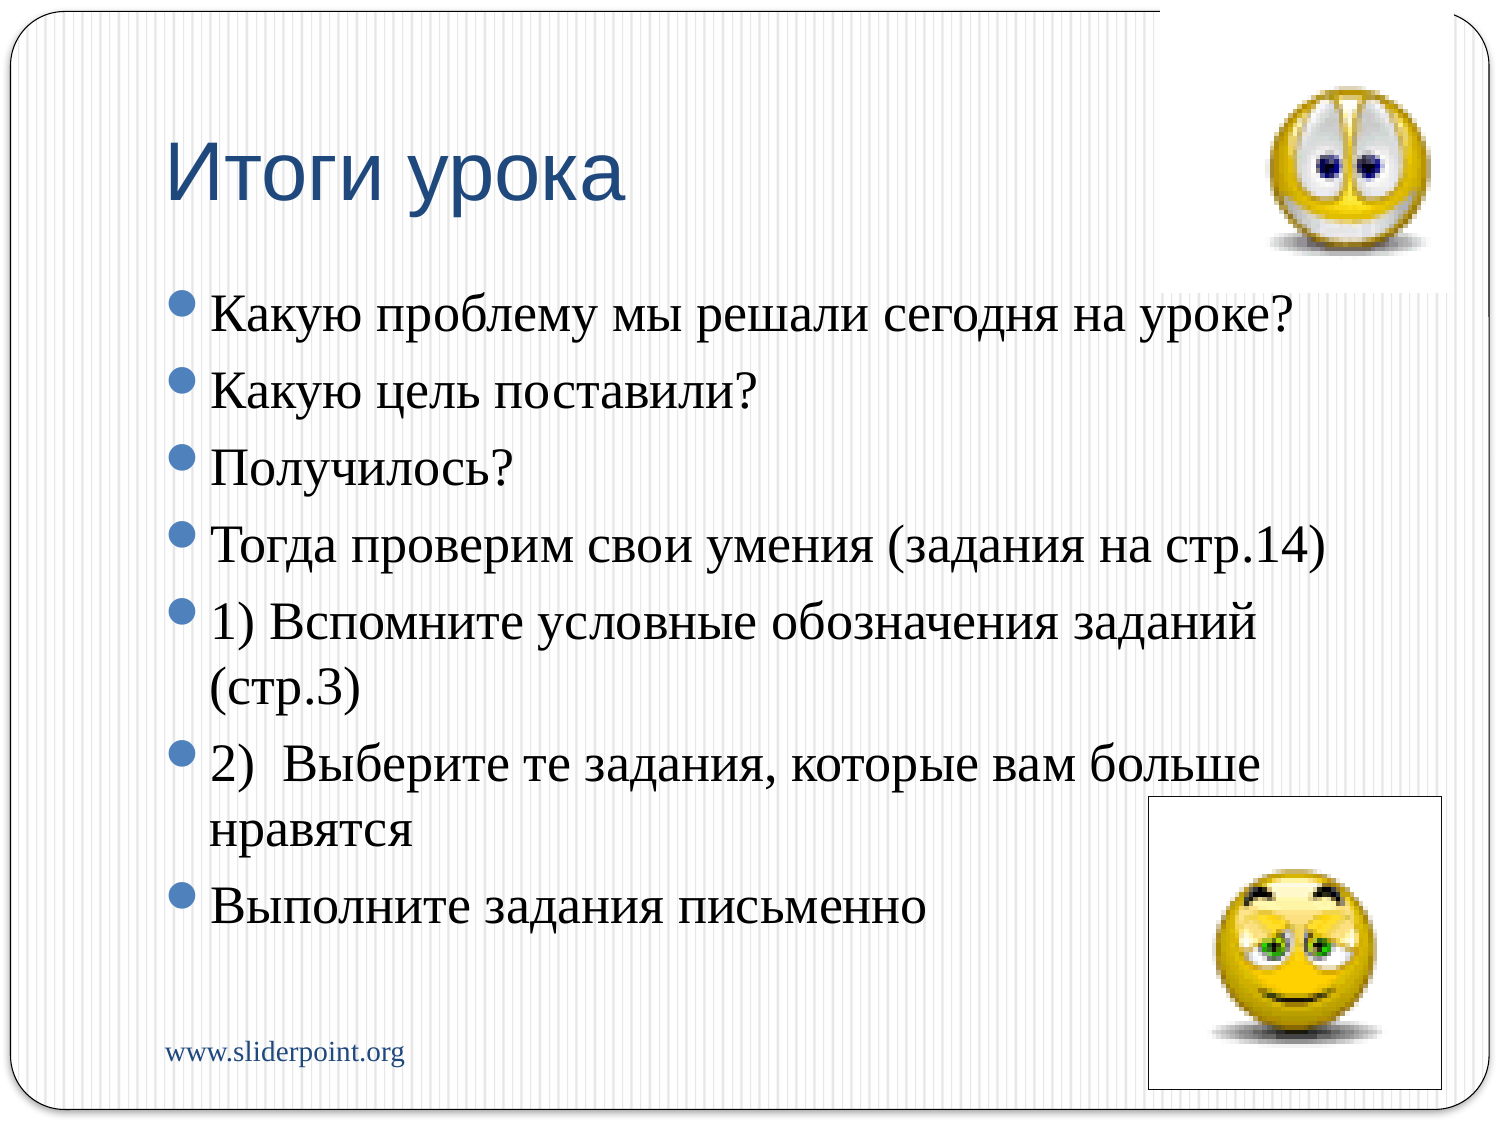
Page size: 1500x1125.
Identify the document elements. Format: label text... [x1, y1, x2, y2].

title Итоги урока [150, 45, 1153, 233]
picture [1148, 796, 1442, 1091]
picture [1159, 0, 1454, 294]
footer www.sliderpoint.org [150, 1012, 800, 1088]
list Какую проблему мы решали сегодня на уроке? Какую цель поставили? Получилось? Тогда проверим свои умения (задания на стр.14) 1) Вспомните условные обозначения заданий (стр.3) 2) Выберите те задания, которые вам больше нравятся Выполните задания письменно [150, 269, 1425, 1067]
